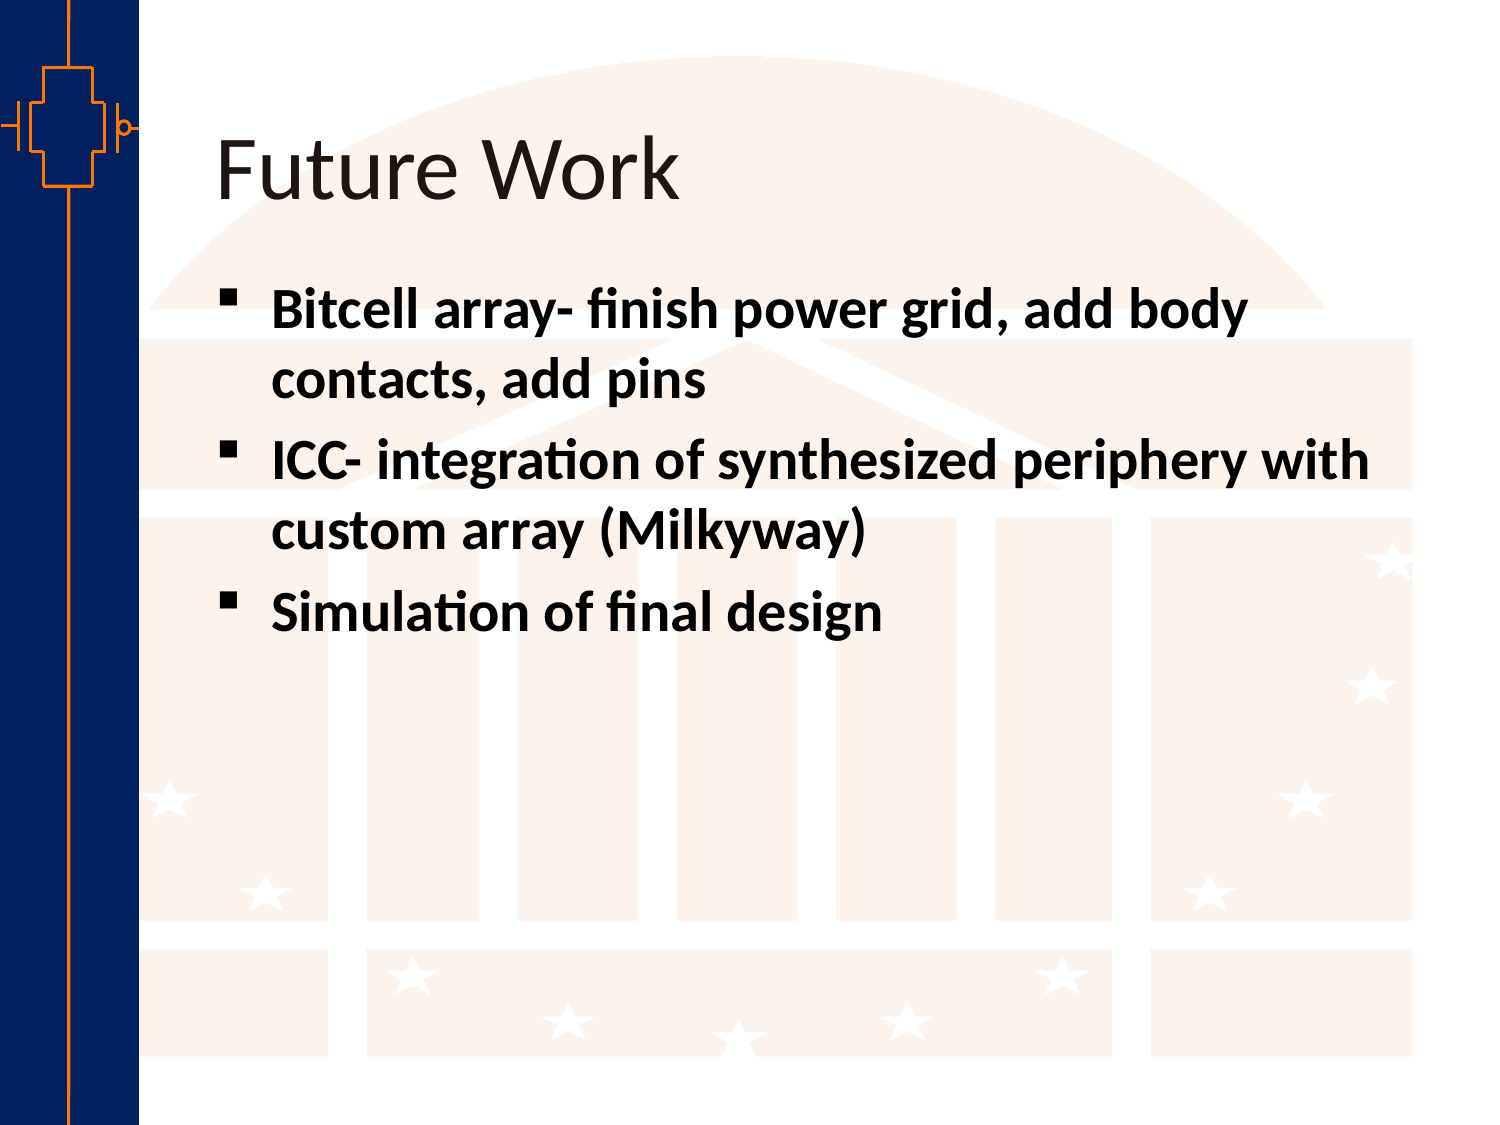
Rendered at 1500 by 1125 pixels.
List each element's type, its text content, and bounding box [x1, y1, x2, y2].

title Future Work [200, 37, 1388, 225]
list Bitcell array- finish power grid, add body contacts, add pins ICC- integration of synthesized periphery with custom array (Milkyway) Simulation of final design [200, 262, 1425, 988]
